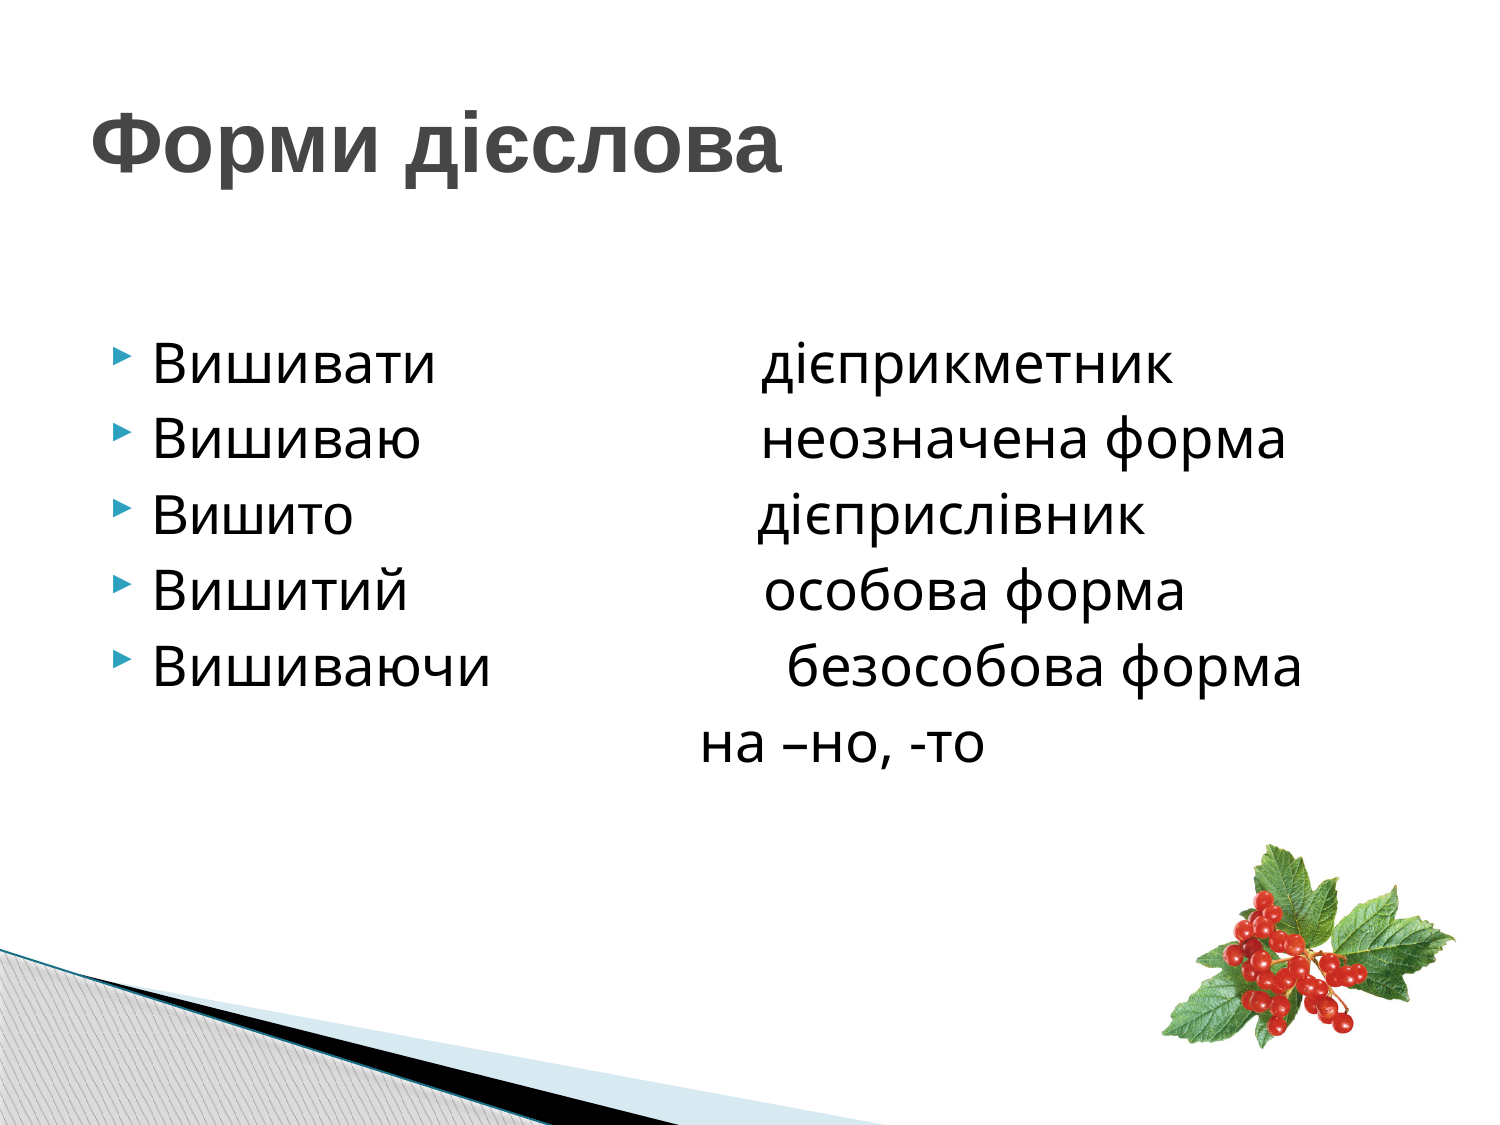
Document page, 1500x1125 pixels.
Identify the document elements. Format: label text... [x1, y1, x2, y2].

picture [1148, 784, 1466, 1102]
title Форми дієслова [75, 45, 1425, 233]
list Вишивати дієприкметник Вишиваю неозначена форма Вишито дієприслівник Вишитий особова форма Вишиваючи безособова форма на –но, -то [76, 243, 1428, 987]
